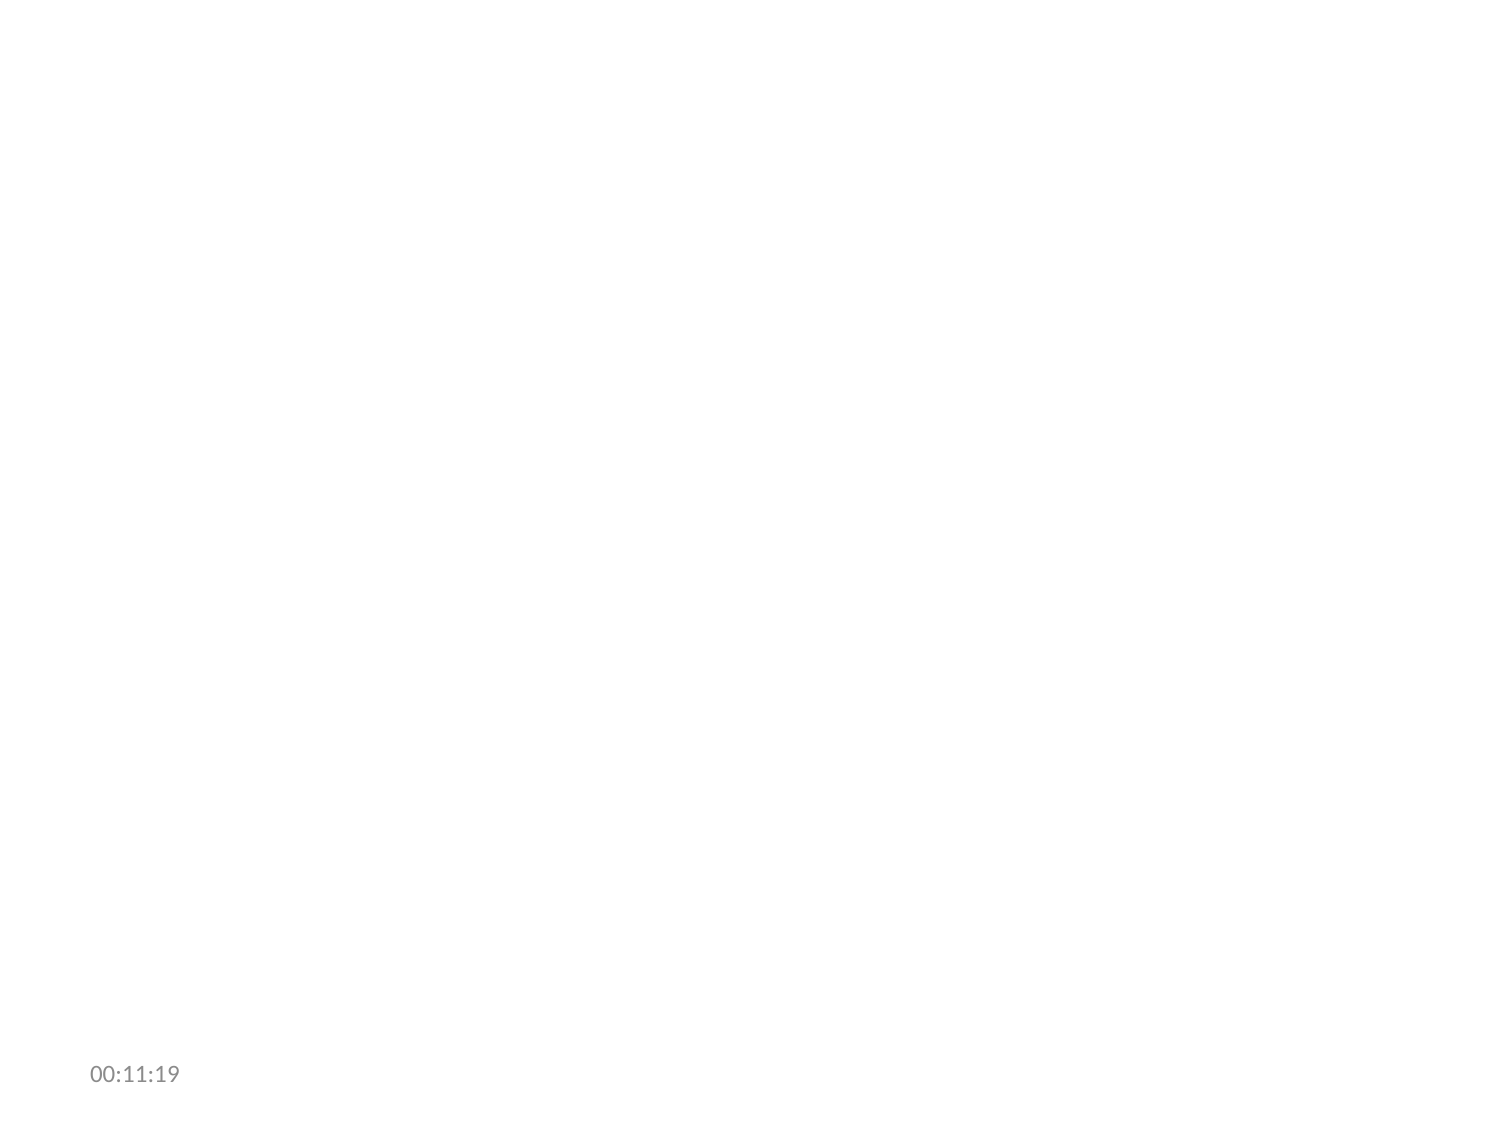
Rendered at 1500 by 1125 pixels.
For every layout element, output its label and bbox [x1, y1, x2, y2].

slide_number [75, 1042, 425, 1103]
